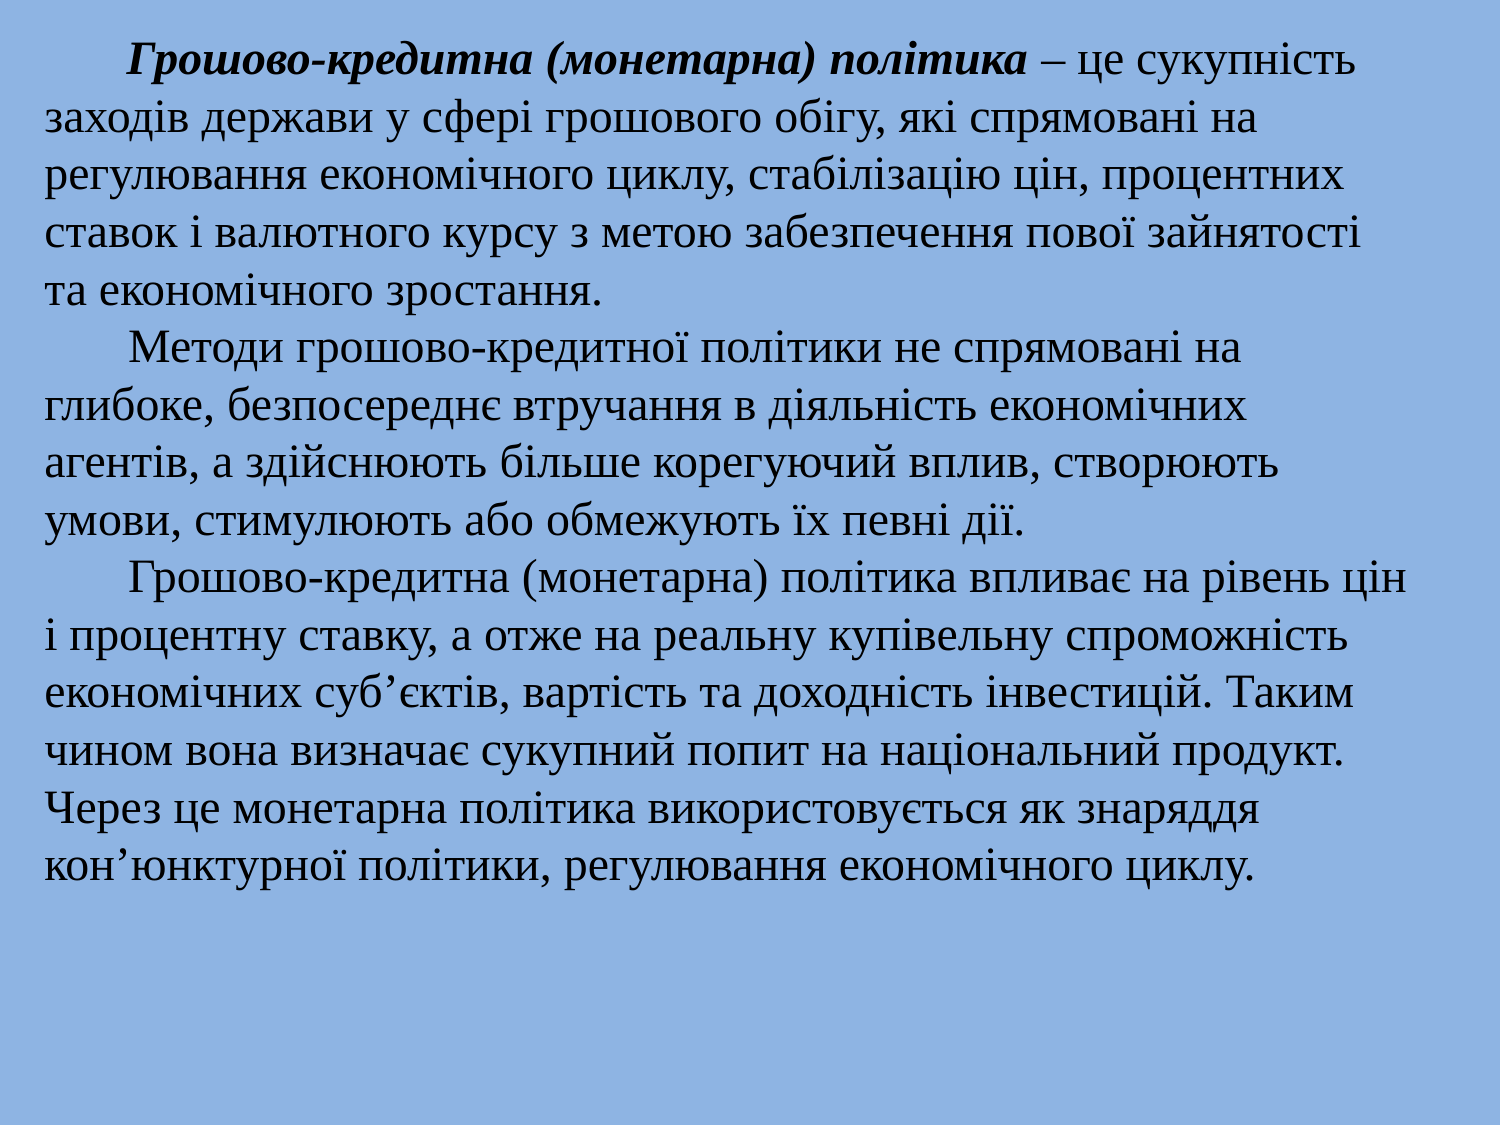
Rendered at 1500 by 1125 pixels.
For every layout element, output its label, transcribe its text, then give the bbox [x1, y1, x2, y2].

list Грошово-кредитна (монетарна) політика – це сукупність заходів держави у сфері грошового обігу, які спрямовані на регулювання економічного циклу, стабілізацію цін, процентних ставок і валютного курсу з метою забезпечення пової зайнятості та економічного зростання. Методи грошово-кредитної політики не спрямовані на глибоке, безпосереднє втручання в діяльність економічних агентів, а здійснюють більше корегуючий вплив, створюють умови, стимулюють або обмежують їх певні дії. Грошово-кредитна (монетарна) політика впливає на рівень цін і процентну ставку, а отже на реальну купівельну спроможність економічних суб’єктів, вартість та доходність інвестицій. Таким чином вона визначає сукупний попит на національний продукт. Через це монетарна політика використовується як знаряддя кон’юнктурної політики, регулювання економічного циклу. [29, 19, 1425, 1005]
